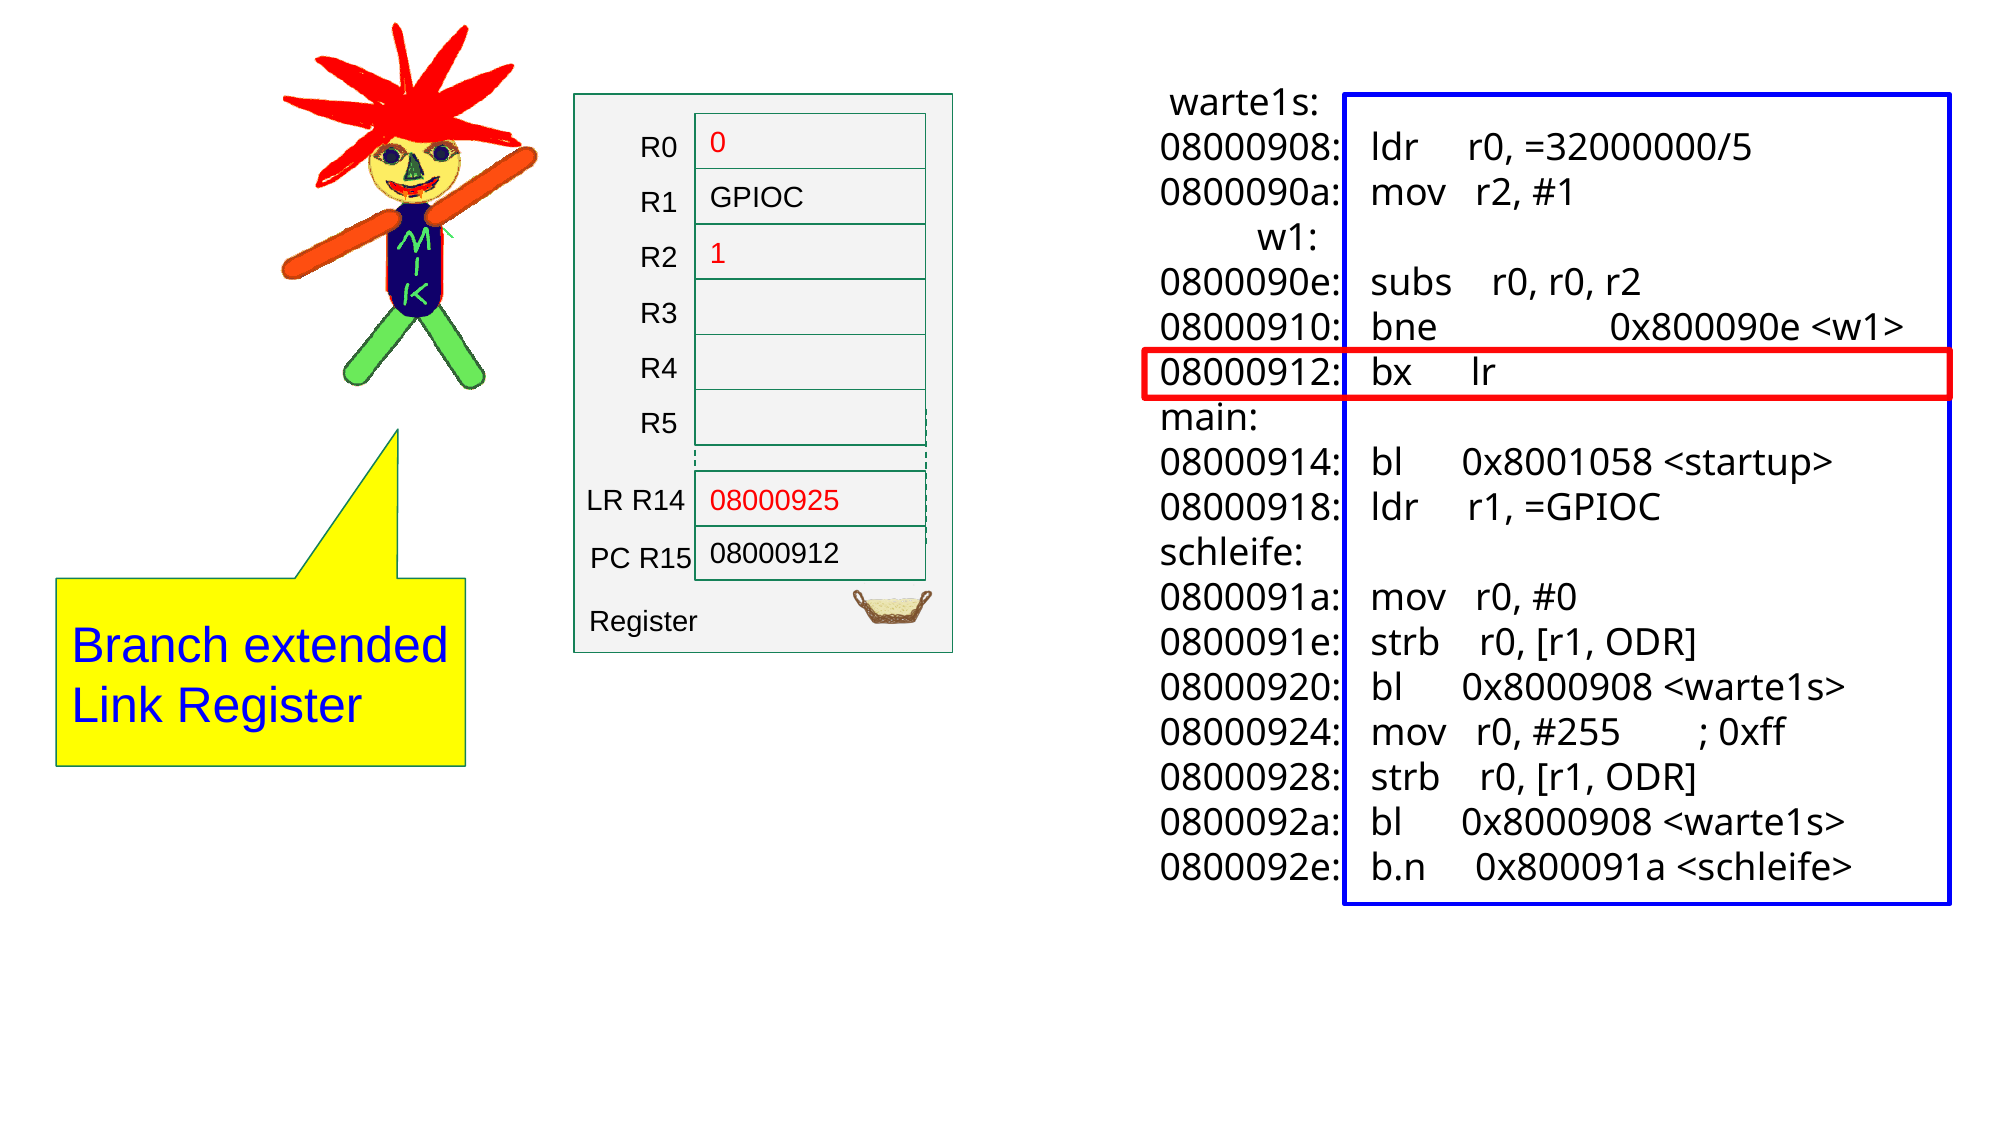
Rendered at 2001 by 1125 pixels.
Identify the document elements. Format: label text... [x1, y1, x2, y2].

text_box Branch extended Link Register [56, 429, 466, 767]
picture [254, 13, 554, 399]
text_box warte1s: 08000908: ldr r0, =32000000/5 0800090a: mov r2, #1 w1: 0800090e: subs r0, r0, r2 08000910: bne 0x800090e <w1> 08000912: bx lr main: 08000914: bl 0x8001058 <startup> 08000918: ldr r1, =GPIOC schleife: 0800091a: mov r0, #0 0800091e: strb r0, [r1, ODR] 08000920: bl 0x8000908 <warte1s> 08000924: mov r0, #255 ; 0xff 08000928: strb r0, [r1, ODR] 0800092a: bl 0x8000908 <warte1s> 0800092e: b.n 0x800091a <schleife> [1144, 70, 1950, 350]
text_box [1344, 94, 1950, 350]
text_box [1344, 398, 1950, 904]
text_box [573, 93, 953, 653]
text_box [1144, 350, 1950, 398]
text_box warte1s: 08000908: ldr r0, =32000000/5 0800090a: mov r2, #1 w1: 0800090e: subs r0, r0, r2 08000910: bne 0x800090e <w1> 08000912: bx lr main: 08000914: bl 0x8001058 <startup> 08000918: ldr r1, =GPIOC schleife: 0800091a: mov r0, #0 0800091e: strb r0, [r1, ODR] 08000920: bl 0x8000908 <warte1s> 08000924: mov r0, #255 ; 0xff 08000928: strb r0, [r1, ODR] 0800092a: bl 0x8000908 <warte1s> 0800092e: b.n 0x800091a <schleife> [1144, 398, 1344, 904]
